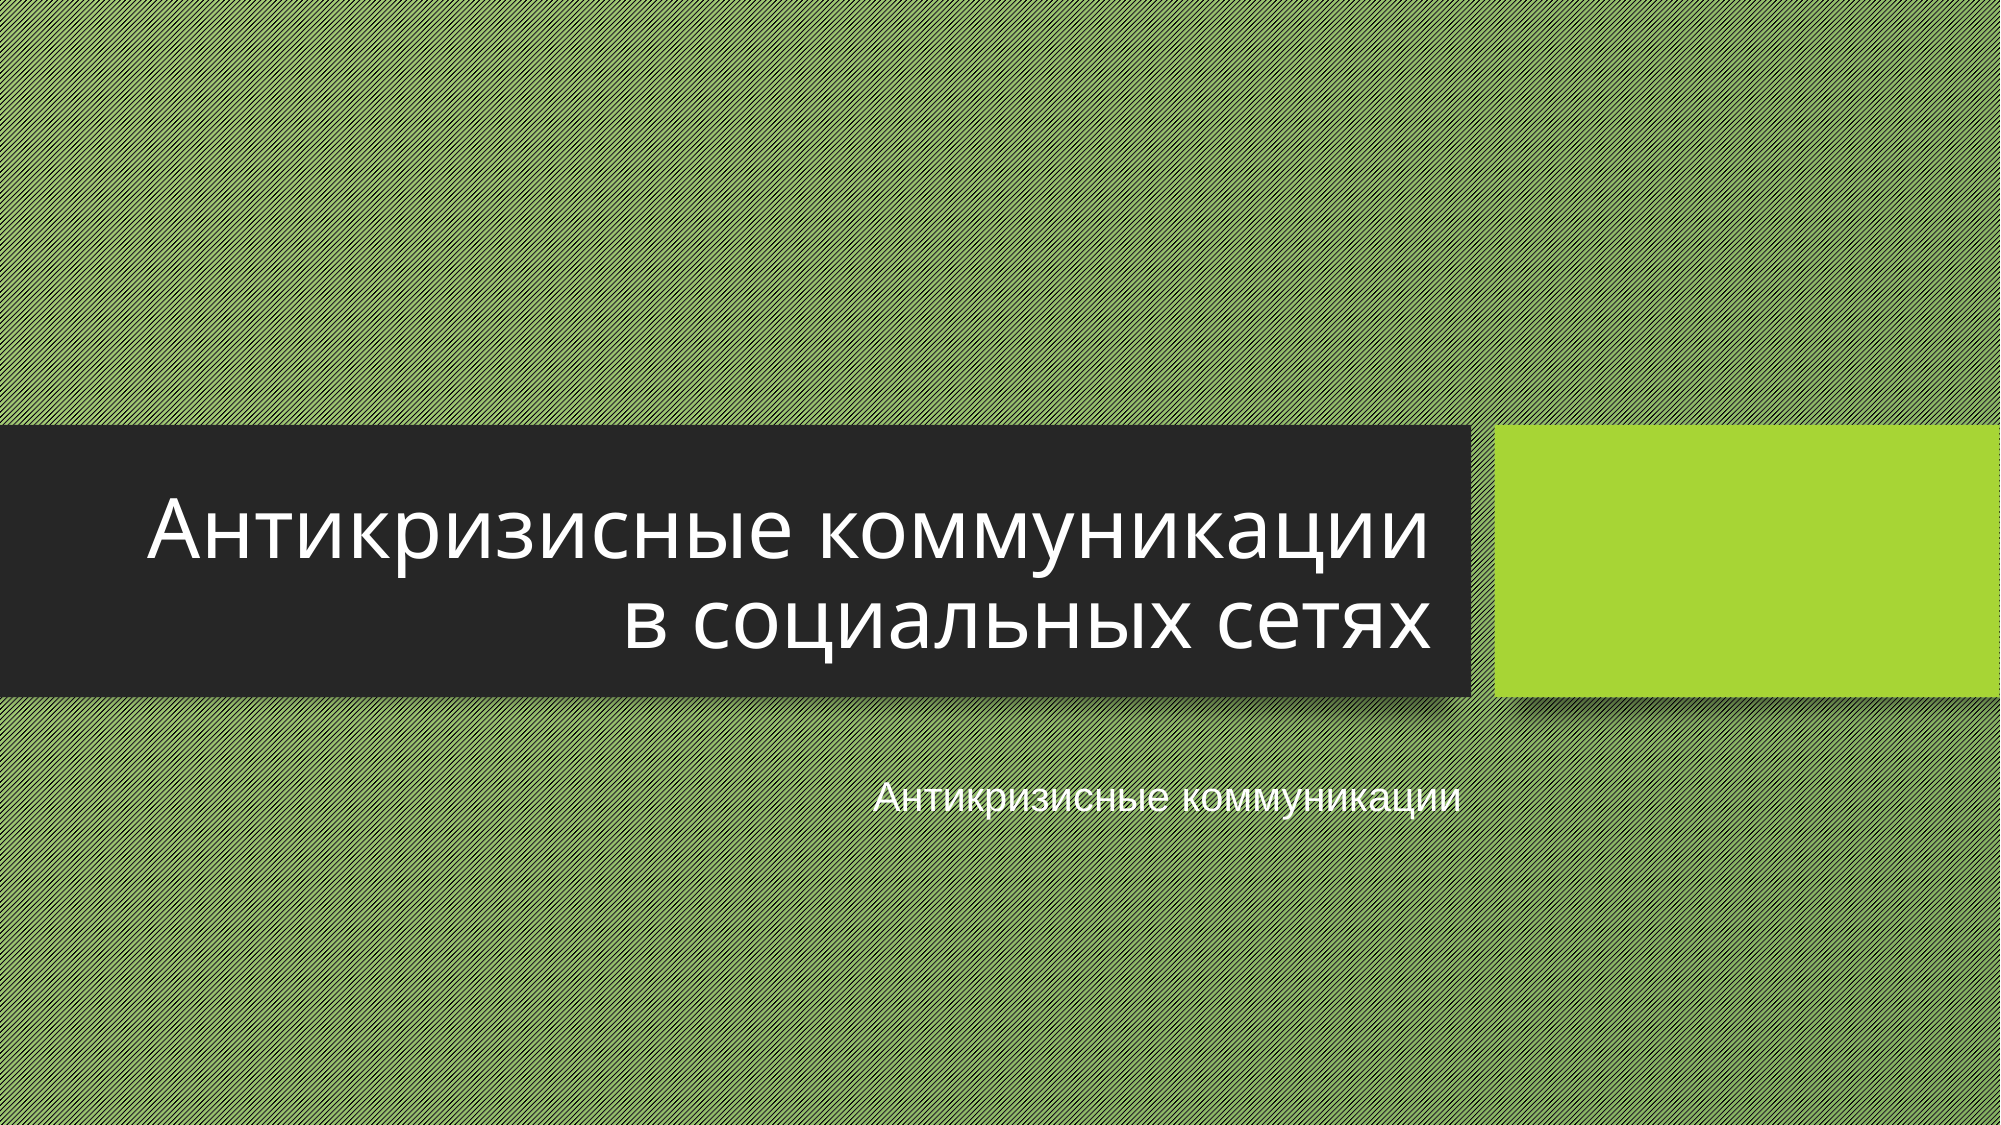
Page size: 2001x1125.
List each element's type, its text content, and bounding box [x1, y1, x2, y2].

subtitle Антикризисные коммуникации [857, 768, 1543, 1008]
title Антикризисные коммуникации в социальных сетях [111, 448, 1448, 674]
picture [0, 0, 2000, 1125]
